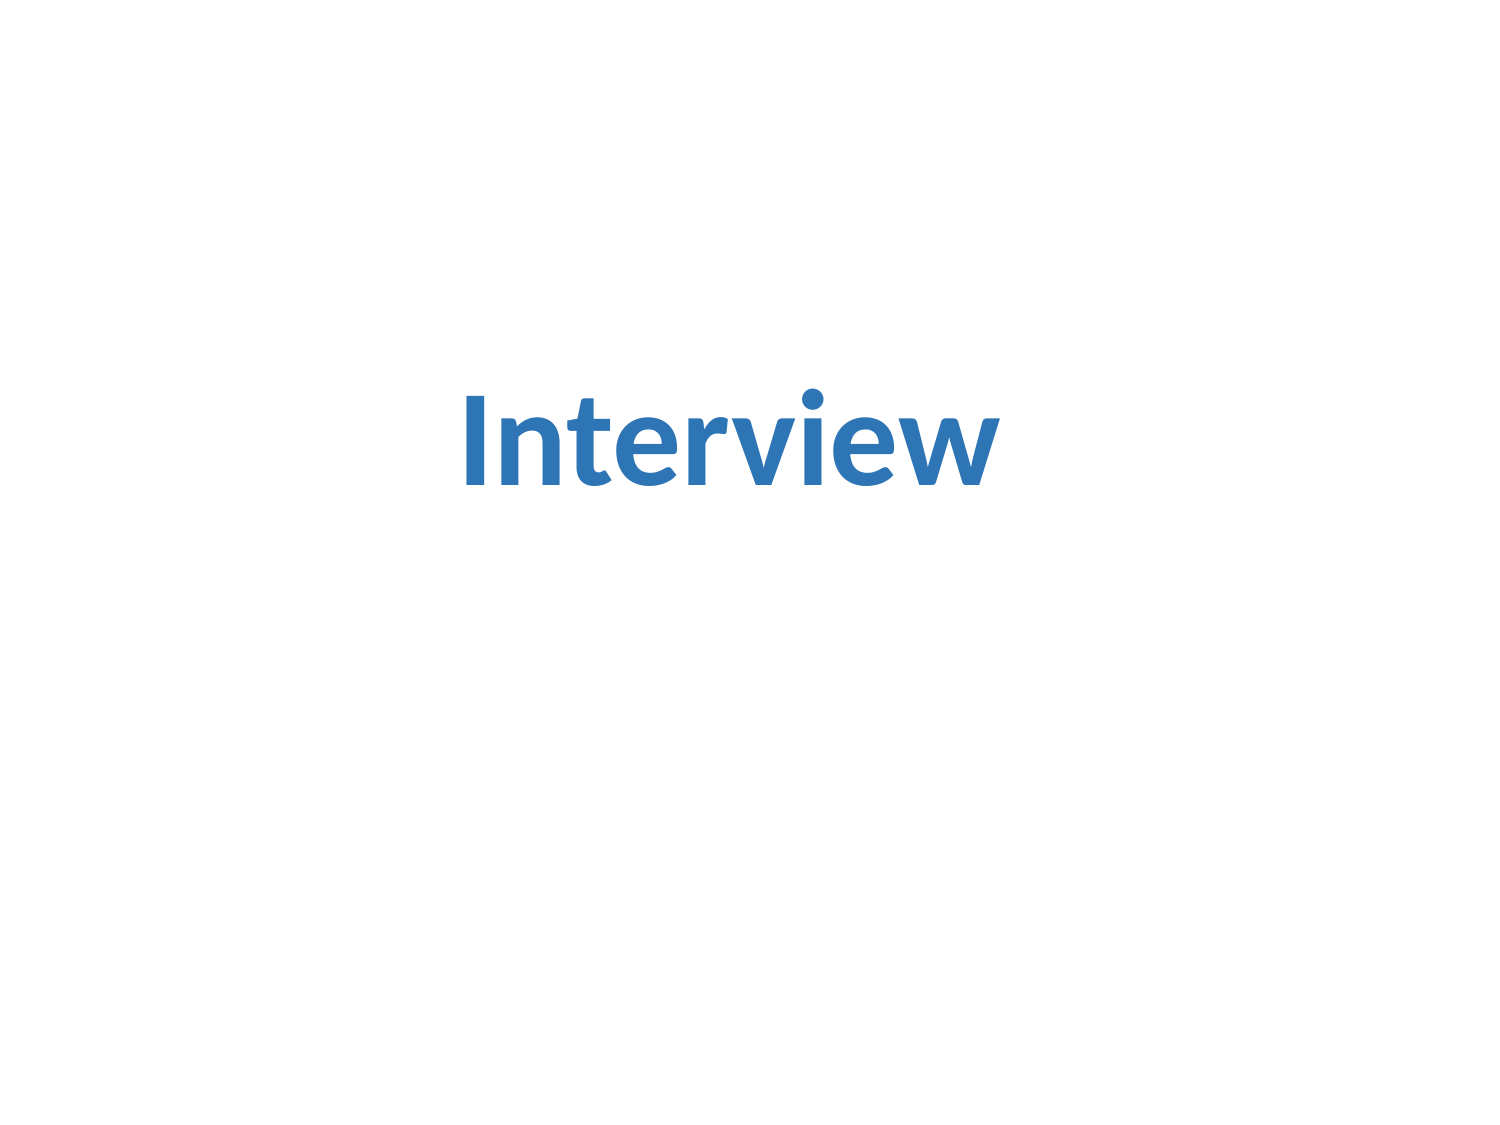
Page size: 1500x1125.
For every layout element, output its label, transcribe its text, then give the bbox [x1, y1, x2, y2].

list Interview [103, 202, 1397, 899]
